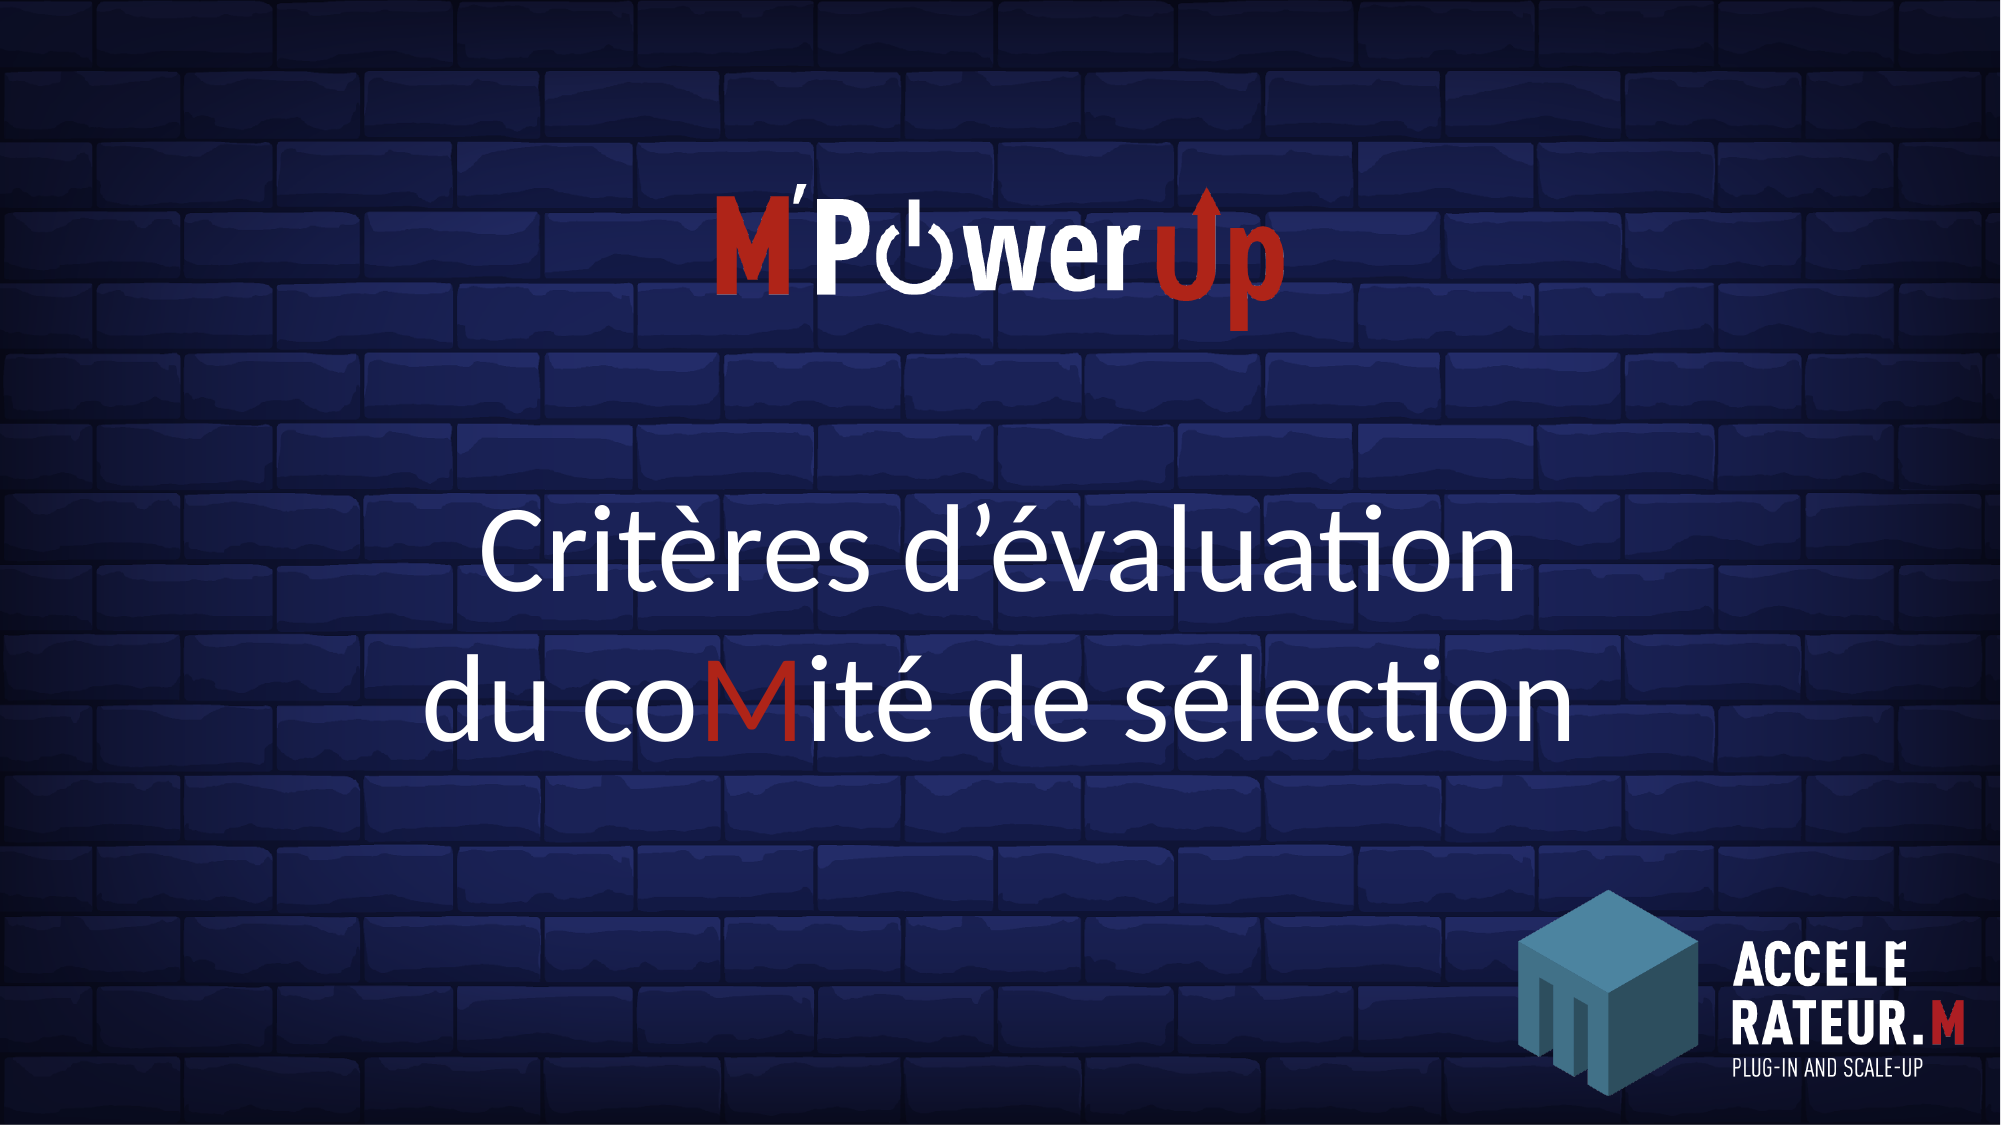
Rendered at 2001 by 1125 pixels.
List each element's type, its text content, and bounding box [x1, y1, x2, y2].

picture [0, 0, 2001, 1125]
text_box Critères d’évaluation du coMité de sélection [384, 458, 1616, 774]
